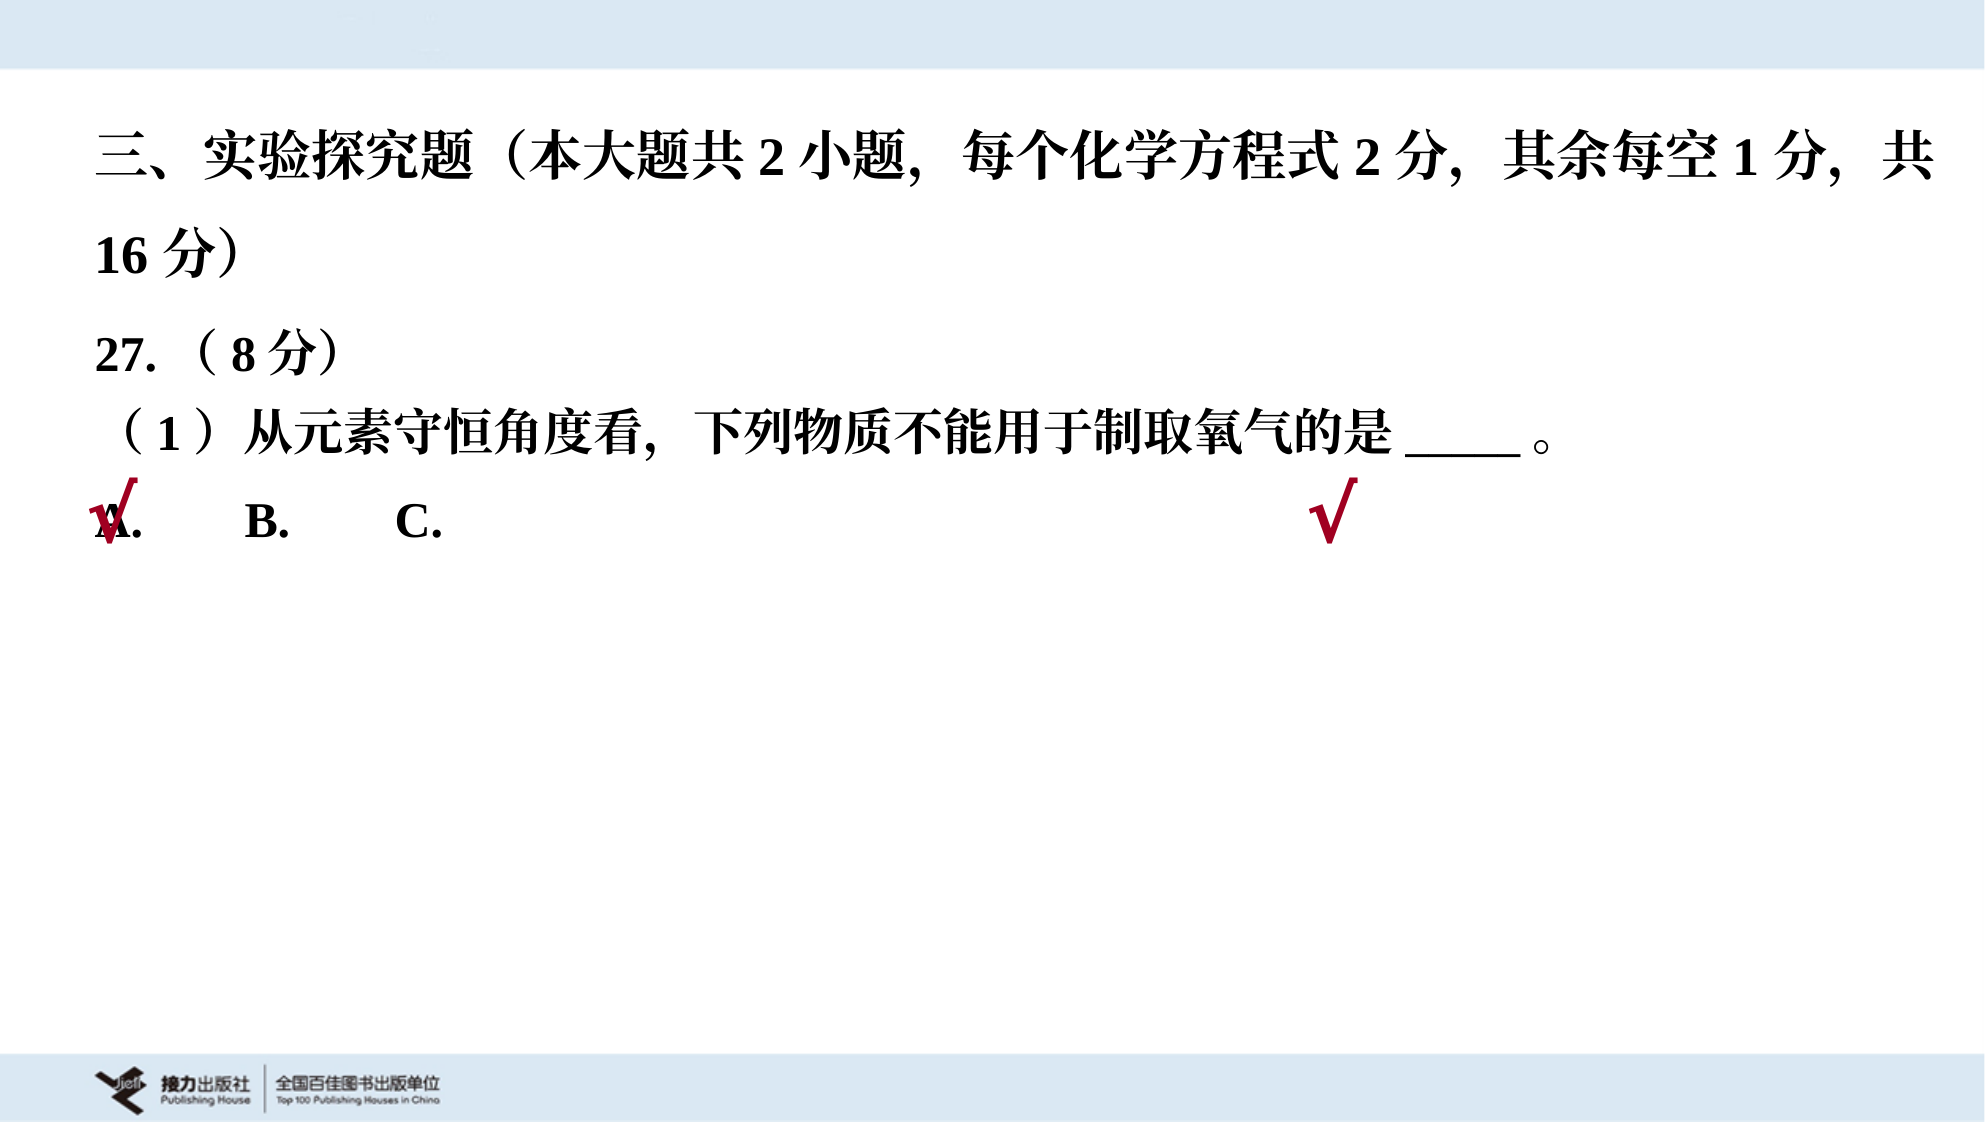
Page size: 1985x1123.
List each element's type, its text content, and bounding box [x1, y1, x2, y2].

picture [0, 0, 1985, 1122]
text_box （1）从元素守恒角度看，下列物质不能用于制取氧气的是_____。 [94, 373, 1892, 461]
text_box √ [86, 465, 139, 559]
text_box 三、实验探究题（本大题共2小题，每个化学方程式2分，其余每空1分，共 16分） [94, 88, 1892, 303]
text_box √ [1306, 465, 1442, 559]
